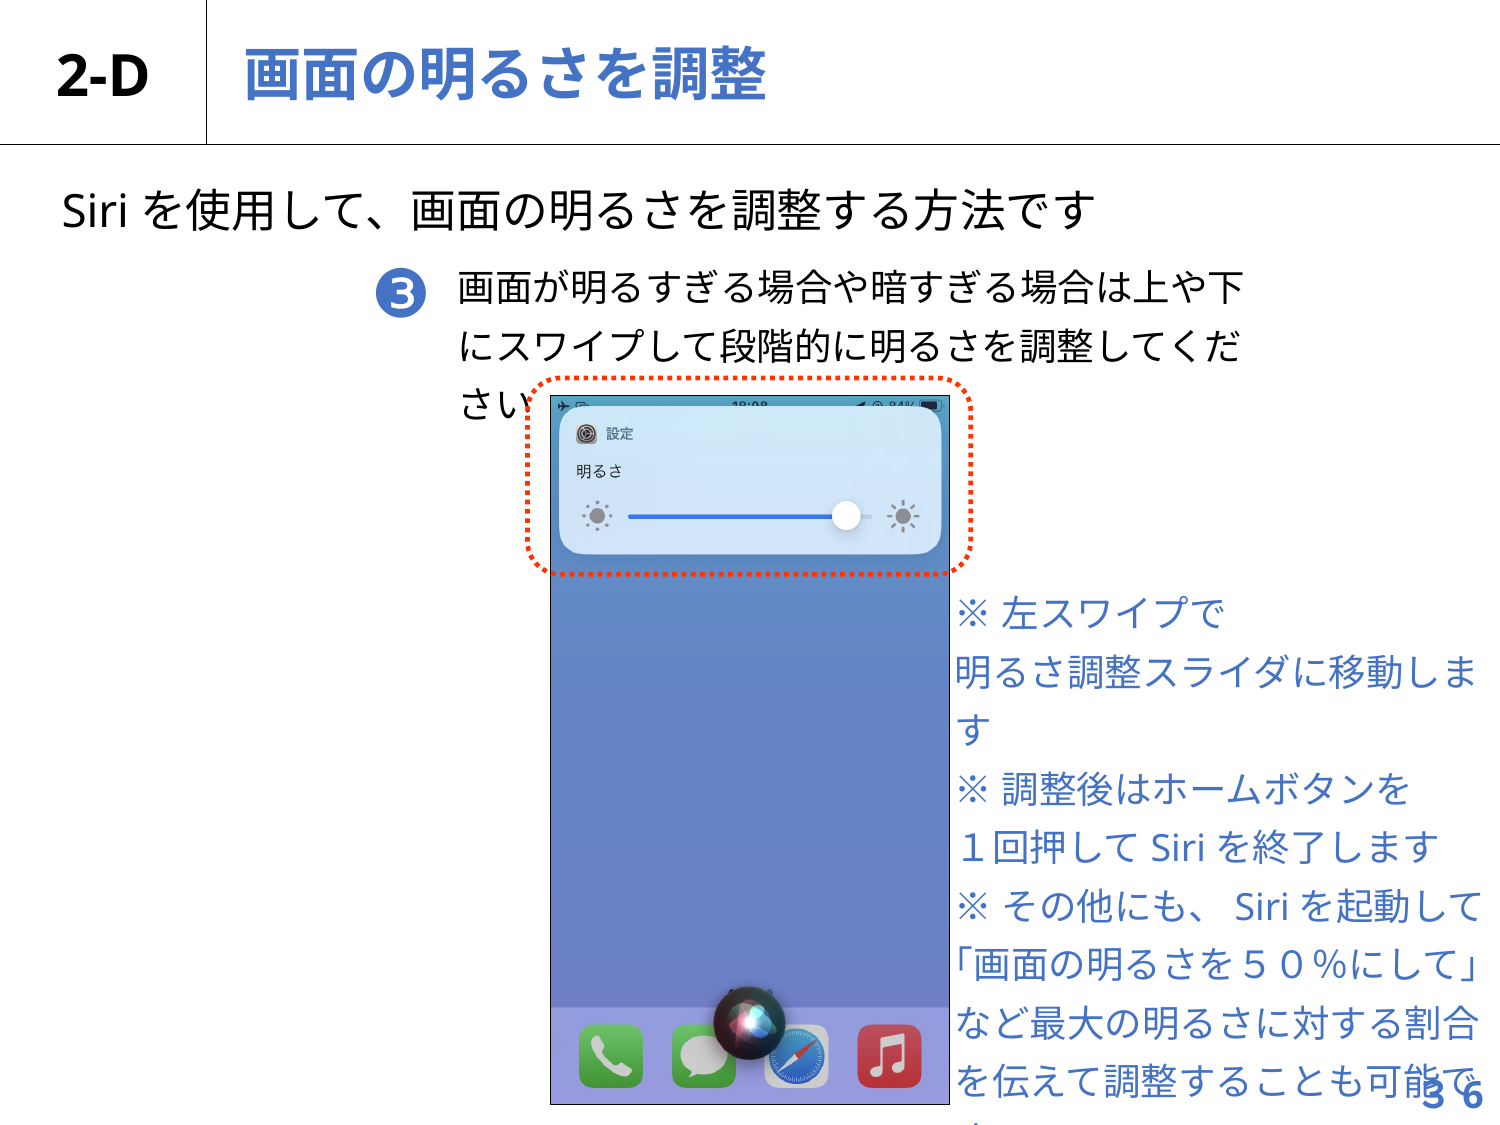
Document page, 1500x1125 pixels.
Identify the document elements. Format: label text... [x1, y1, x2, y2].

text_box ❸ [356, 274, 434, 339]
title 画面の明るさを調整 [228, 36, 1472, 116]
text_box 画面が明るすぎる場合や暗すぎる場合は上や下にスワイプして段階的に明るさを調整してください [442, 274, 1293, 434]
text_box Siriを使用して、画面の明るさを調整する方法です [46, 180, 1422, 274]
text_box ※左スワイプで 明るさ調整スライダに移動します ※調整後はホームボタンを １回押してSiriを終了します ※その他にも、Siriを起動して｢画面の明るさを５０％にして｣など最大の明るさに対する割合を伝えて調整することも可能です [949, 569, 1500, 1125]
text_box [526, 376, 972, 574]
picture [550, 395, 950, 1105]
text_box 2-D [0, 0, 207, 147]
